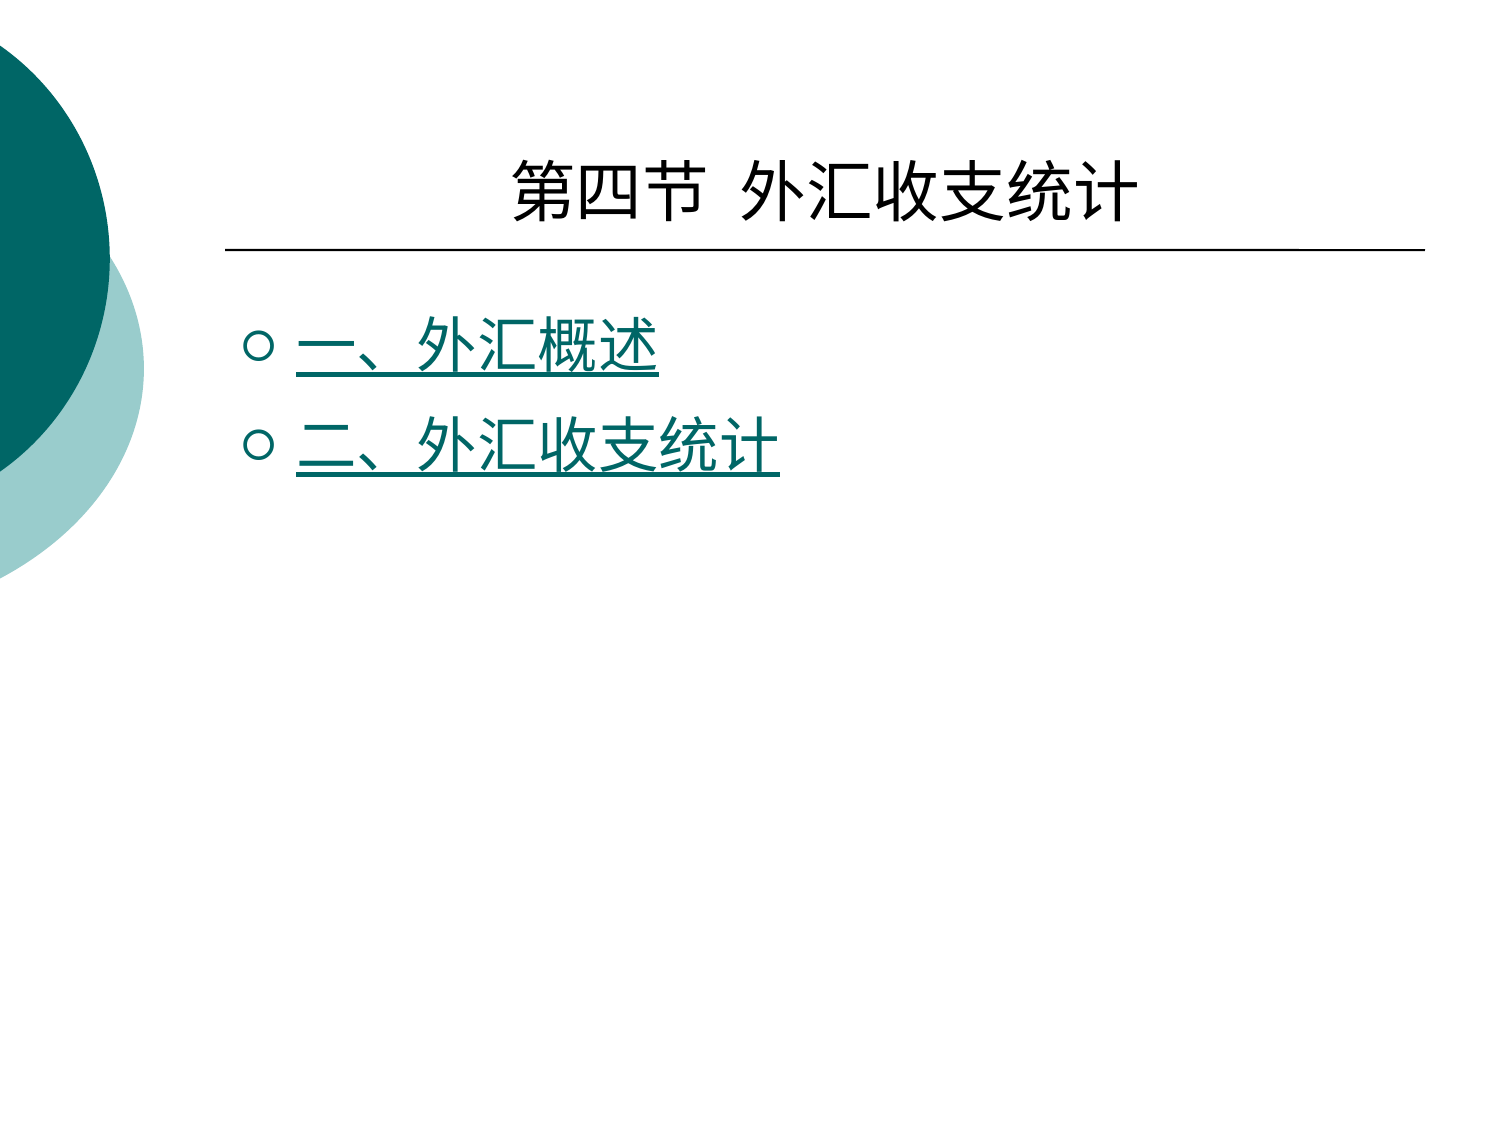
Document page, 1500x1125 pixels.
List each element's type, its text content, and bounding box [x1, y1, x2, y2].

title 第四节 外汇收支统计 [224, 49, 1425, 238]
list 一、外汇概述 二、外汇收支统计 [224, 299, 1425, 975]
